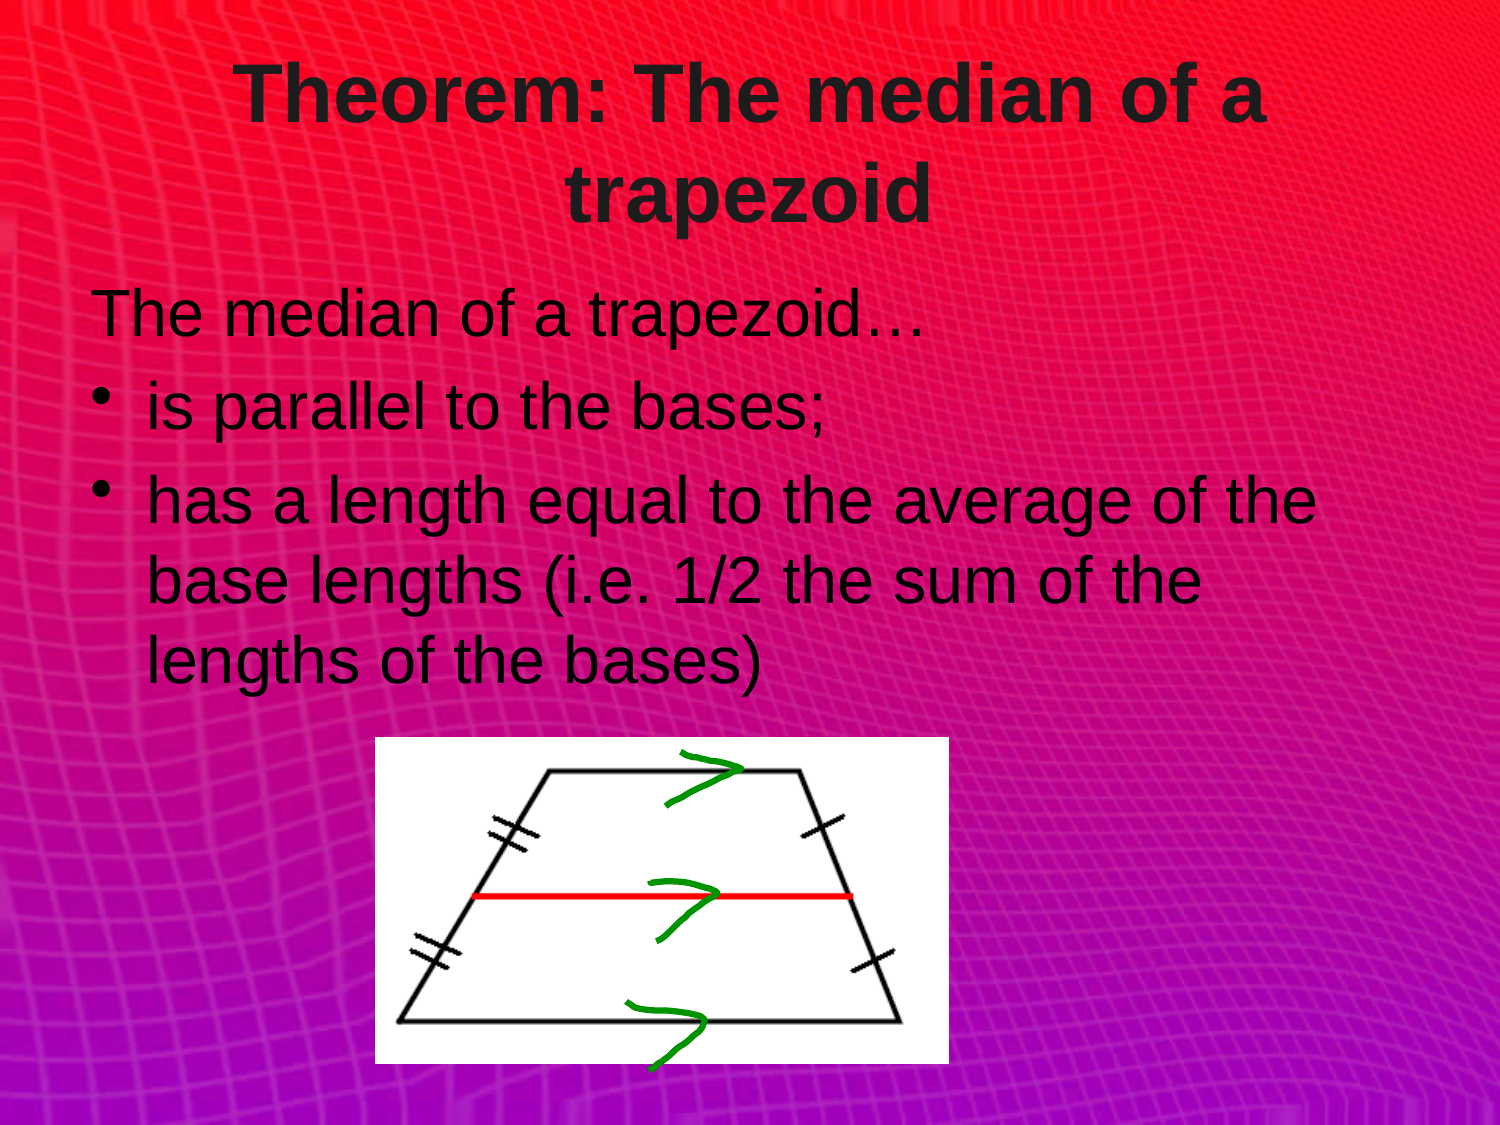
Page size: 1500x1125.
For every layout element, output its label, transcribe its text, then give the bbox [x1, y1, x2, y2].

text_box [374, 737, 949, 1065]
title Theorem: The median of a trapezoid [74, 44, 1426, 233]
list The median of a trapezoid… is parallel to the bases; has a length equal to the average of the base lengths (i.e. 1/2 the sum of the lengths of the bases) [74, 262, 1426, 1006]
picture [0, 0, 1500, 1125]
